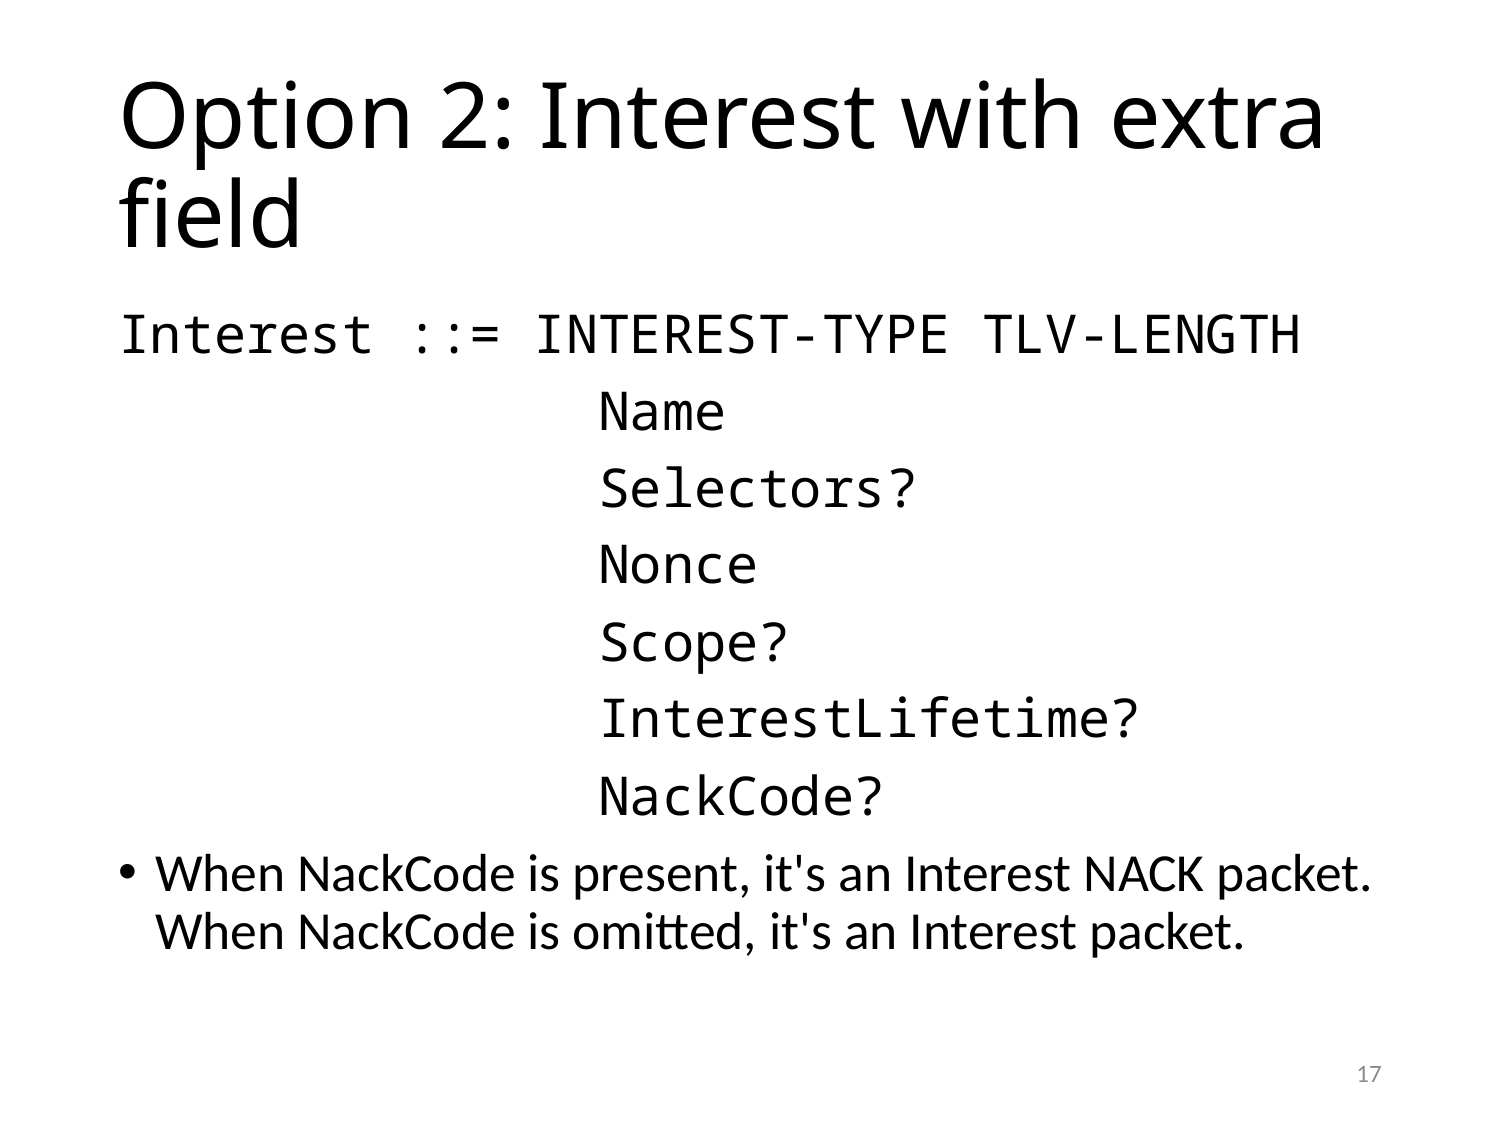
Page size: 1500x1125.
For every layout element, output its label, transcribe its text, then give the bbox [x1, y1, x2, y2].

title Option 2: Interest with extra field [103, 59, 1397, 278]
list Interest ::= INTEREST-TYPE TLV-LENGTH Name Selectors? Nonce Scope? InterestLifetime? NackCode? When NackCode is present, it's an Interest NACK packet. When NackCode is omitted, it's an Interest packet. [103, 299, 1397, 1014]
slide_number 17 [1059, 1042, 1397, 1103]
